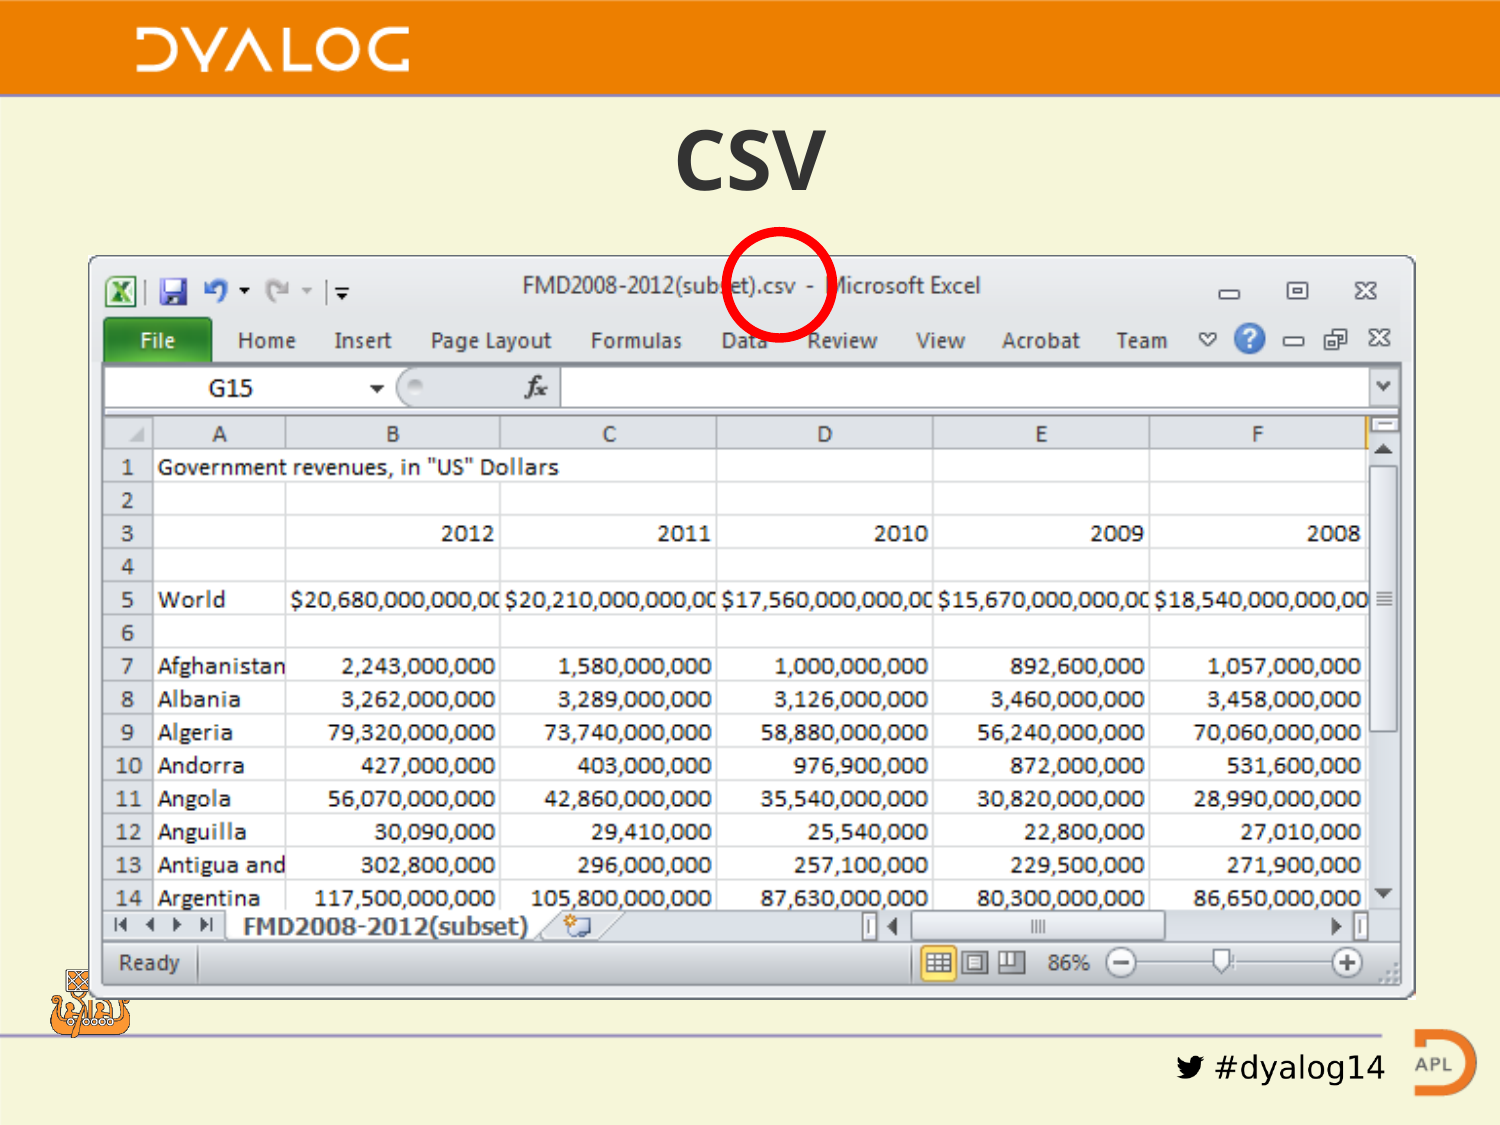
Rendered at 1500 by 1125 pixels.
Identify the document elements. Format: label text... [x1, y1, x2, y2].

text_box [736, 231, 822, 253]
title CSV [112, 99, 1388, 253]
picture [0, 0, 1500, 1125]
